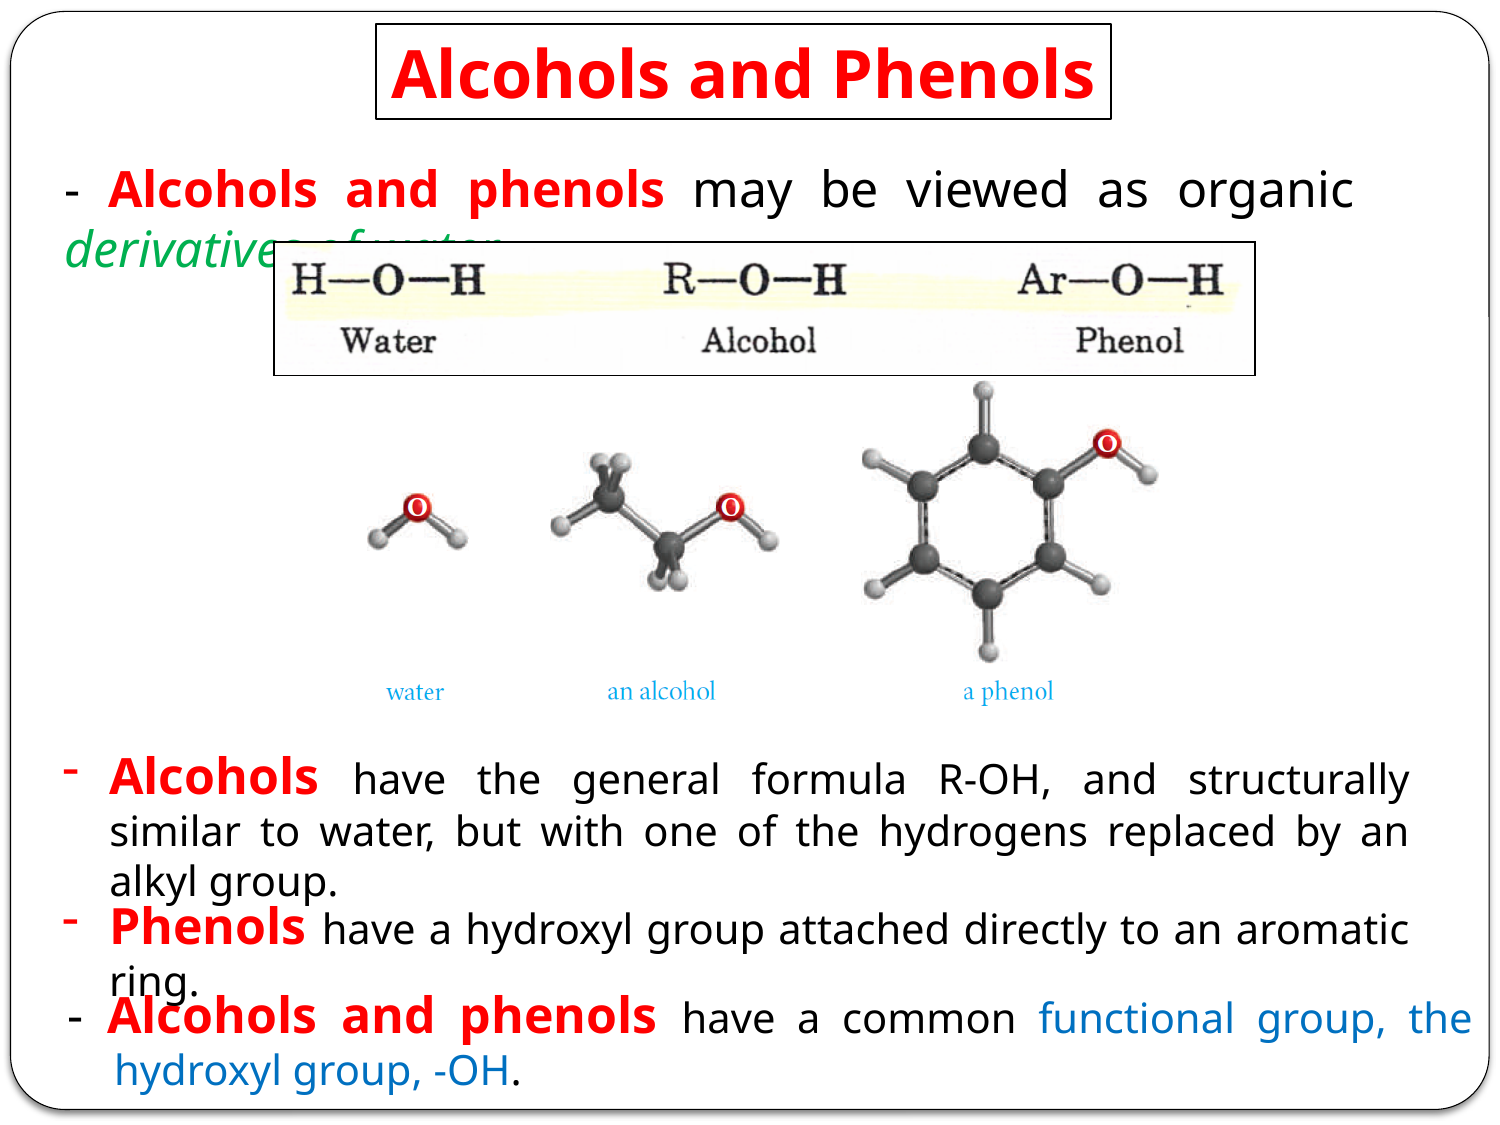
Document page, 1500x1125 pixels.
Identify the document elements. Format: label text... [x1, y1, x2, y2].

text_box - Alcohols and phenols may be viewed as organic derivatives of water. [49, 149, 1370, 285]
text_box Phenols have a hydroxyl group attached directly to an aromatic ring. [47, 887, 1425, 1013]
picture [274, 242, 1255, 708]
text_box - Alcohols and phenols have a common functional group, the hydroxyl group, -OH. [52, 976, 1488, 1101]
text_box Alcohols and Phenols [375, 23, 1112, 120]
text_box Alcohols have the general formula R-OH, and structurally similar to water, but with one of the hydrogens replaced by an alkyl group. [47, 737, 1425, 887]
